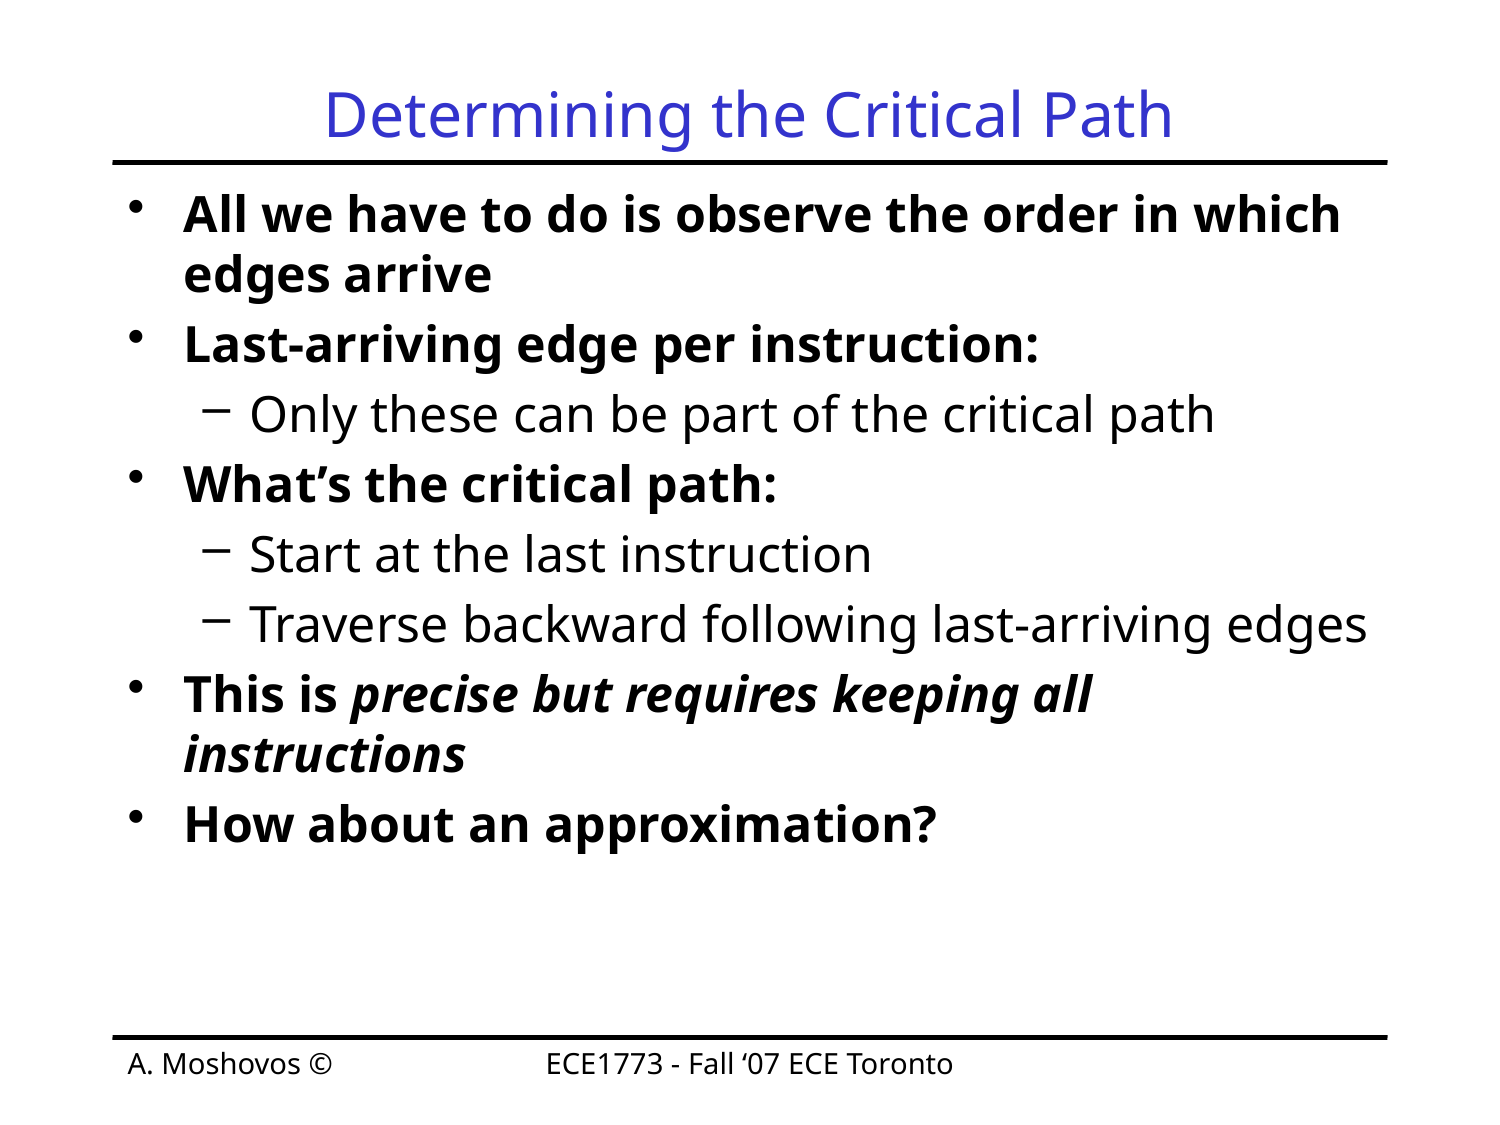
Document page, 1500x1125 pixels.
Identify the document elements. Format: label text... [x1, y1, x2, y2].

slide_number A. Moshovos © [112, 1037, 426, 1101]
title Determining the Critical Path [112, 62, 1388, 163]
footer ECE1773 - Fall ‘07 ECE Toronto [487, 1037, 1013, 1101]
list All we have to do is observe the order in which edges arrive Last-arriving edge per instruction: Only these can be part of the critical path What’s the critical path: Start at the last instruction Traverse backward following last-arriving edges This is precise but requires keeping all instructions How about an approximation? [112, 174, 1388, 1026]
